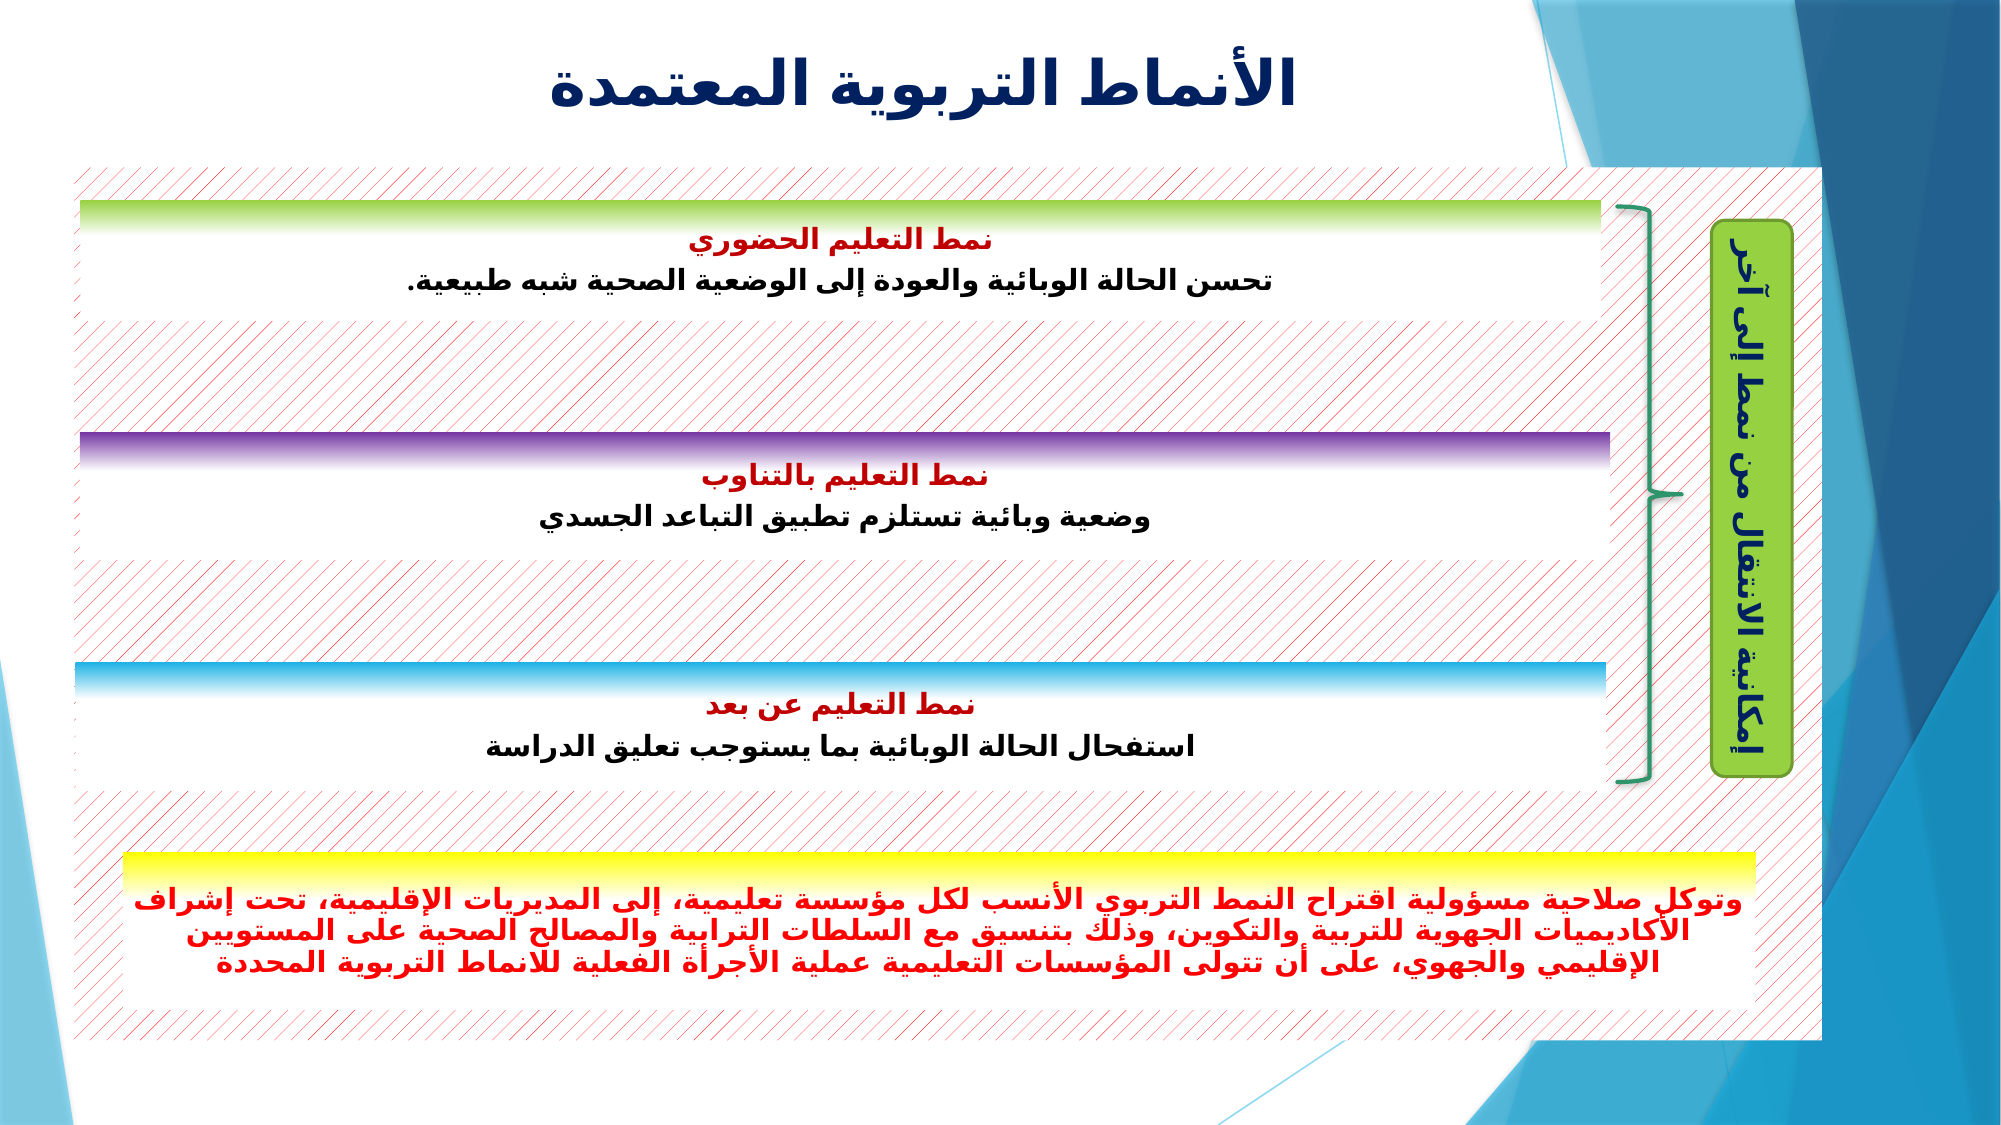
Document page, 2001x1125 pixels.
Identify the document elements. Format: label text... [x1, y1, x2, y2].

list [73, 166, 1823, 1041]
title الأنماط التربوية المعتمدة [219, 35, 1630, 137]
